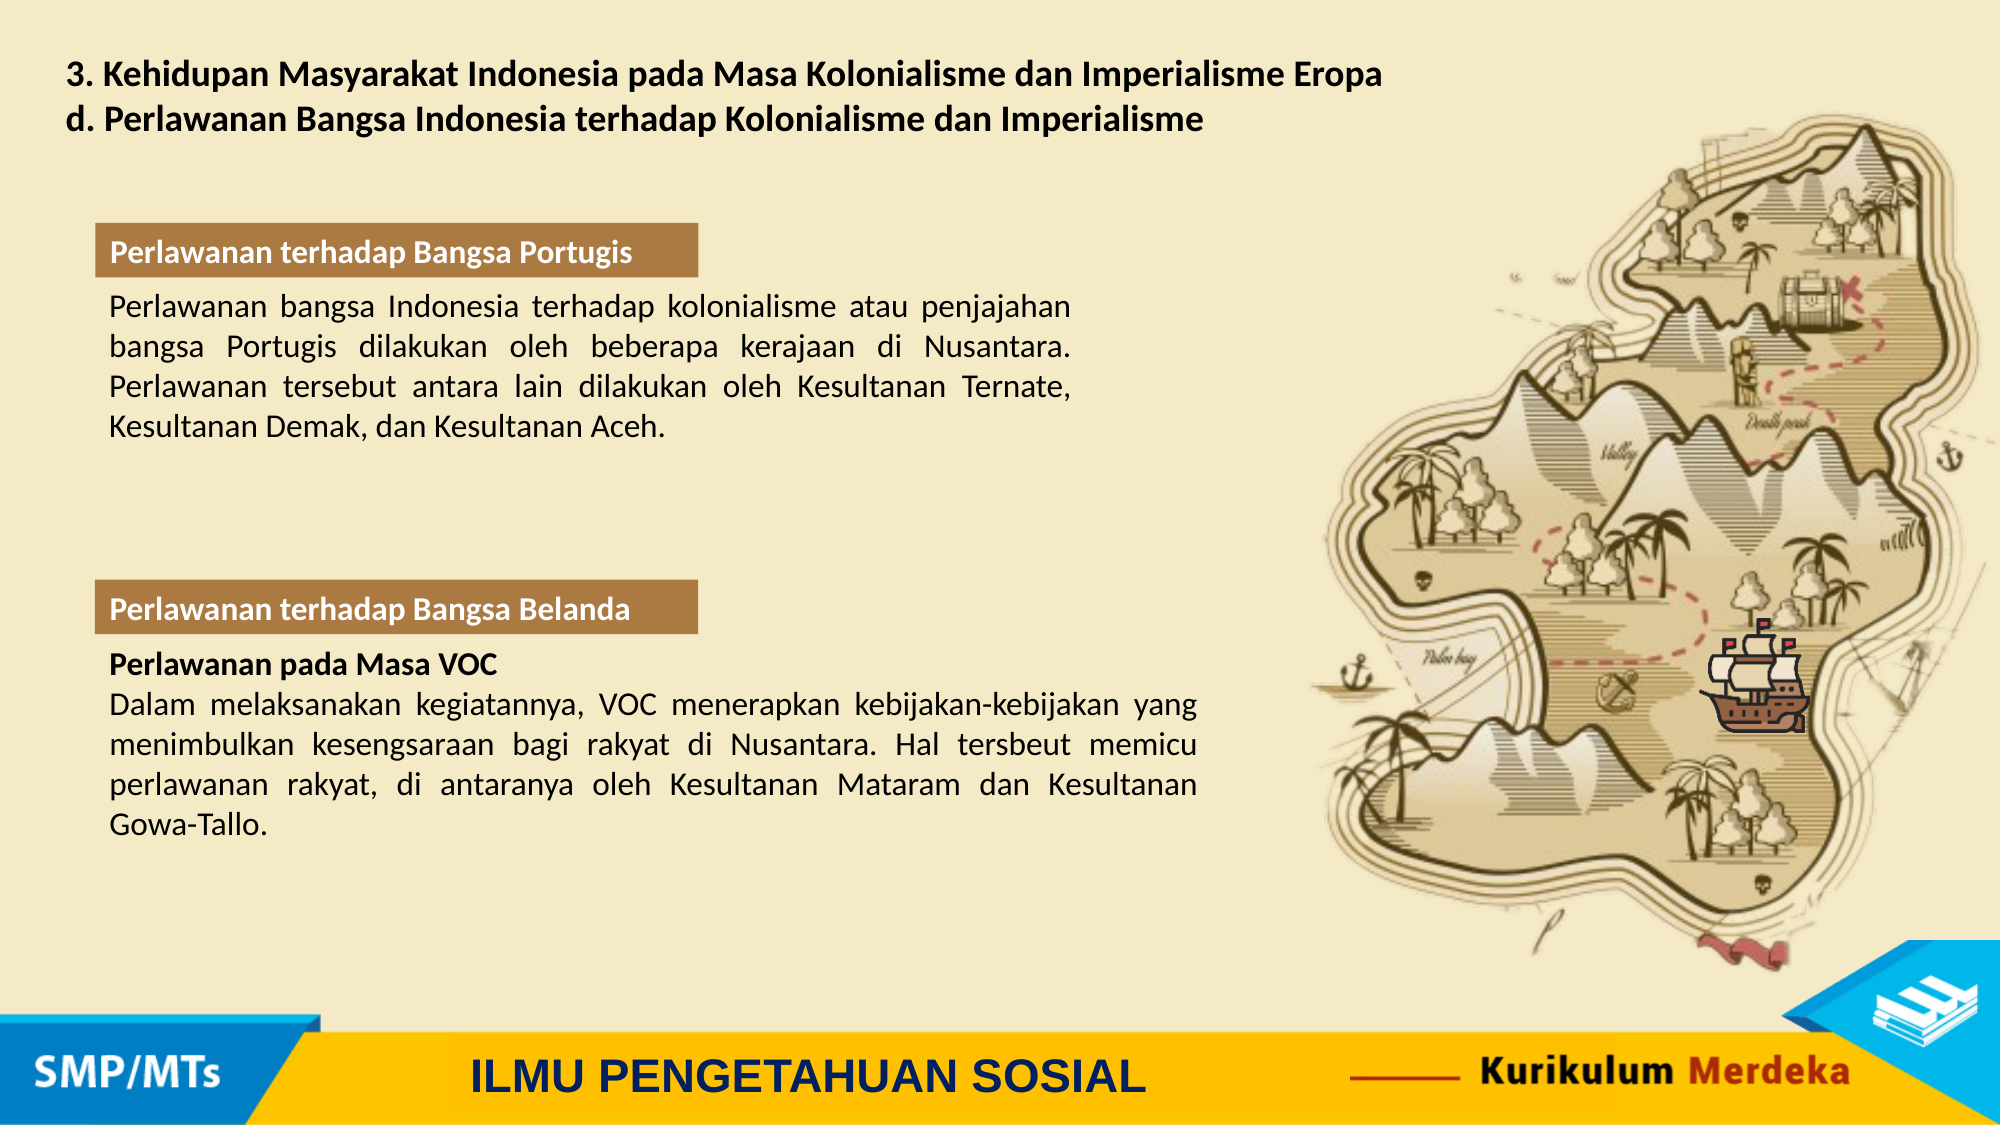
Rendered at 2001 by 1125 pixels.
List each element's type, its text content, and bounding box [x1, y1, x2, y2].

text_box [0, 940, 2000, 1125]
text_box Perlawanan pada Masa VOC Dalam melaksanakan kegiatannya, VOC menerapkan kebijakan-kebijakan yang menimbulkan kesengsaraan bagi rakyat di Nusantara. Hal tersbeut memicu perlawanan rakyat, di antaranya oleh Kesultanan Mataram dan Kesultanan Gowa-Tallo. [94, 634, 946, 850]
text_box Perlawanan terhadap Bangsa Belanda [94, 579, 699, 634]
text_box Perlawanan bangsa Indonesia terhadap kolonialisme atau penjajahan bangsa Portugis dilakukan oleh beberapa kerajaan di Nusantara. Perlawanan tersebut antara lain dilakukan oleh Kesultanan Ternate, Kesultanan Demak, dan Kesultanan Aceh. [93, 276, 946, 452]
picture [946, 5, 2000, 940]
text_box 3. Kehidupan Masyarakat Indonesia pada Masa Kolonialisme dan Imperialisme Eropa d. Perlawanan Bangsa Indonesia terhadap Kolonialisme dan Imperialisme [50, 41, 946, 146]
text_box Perlawanan terhadap Bangsa Portugis [94, 222, 699, 276]
